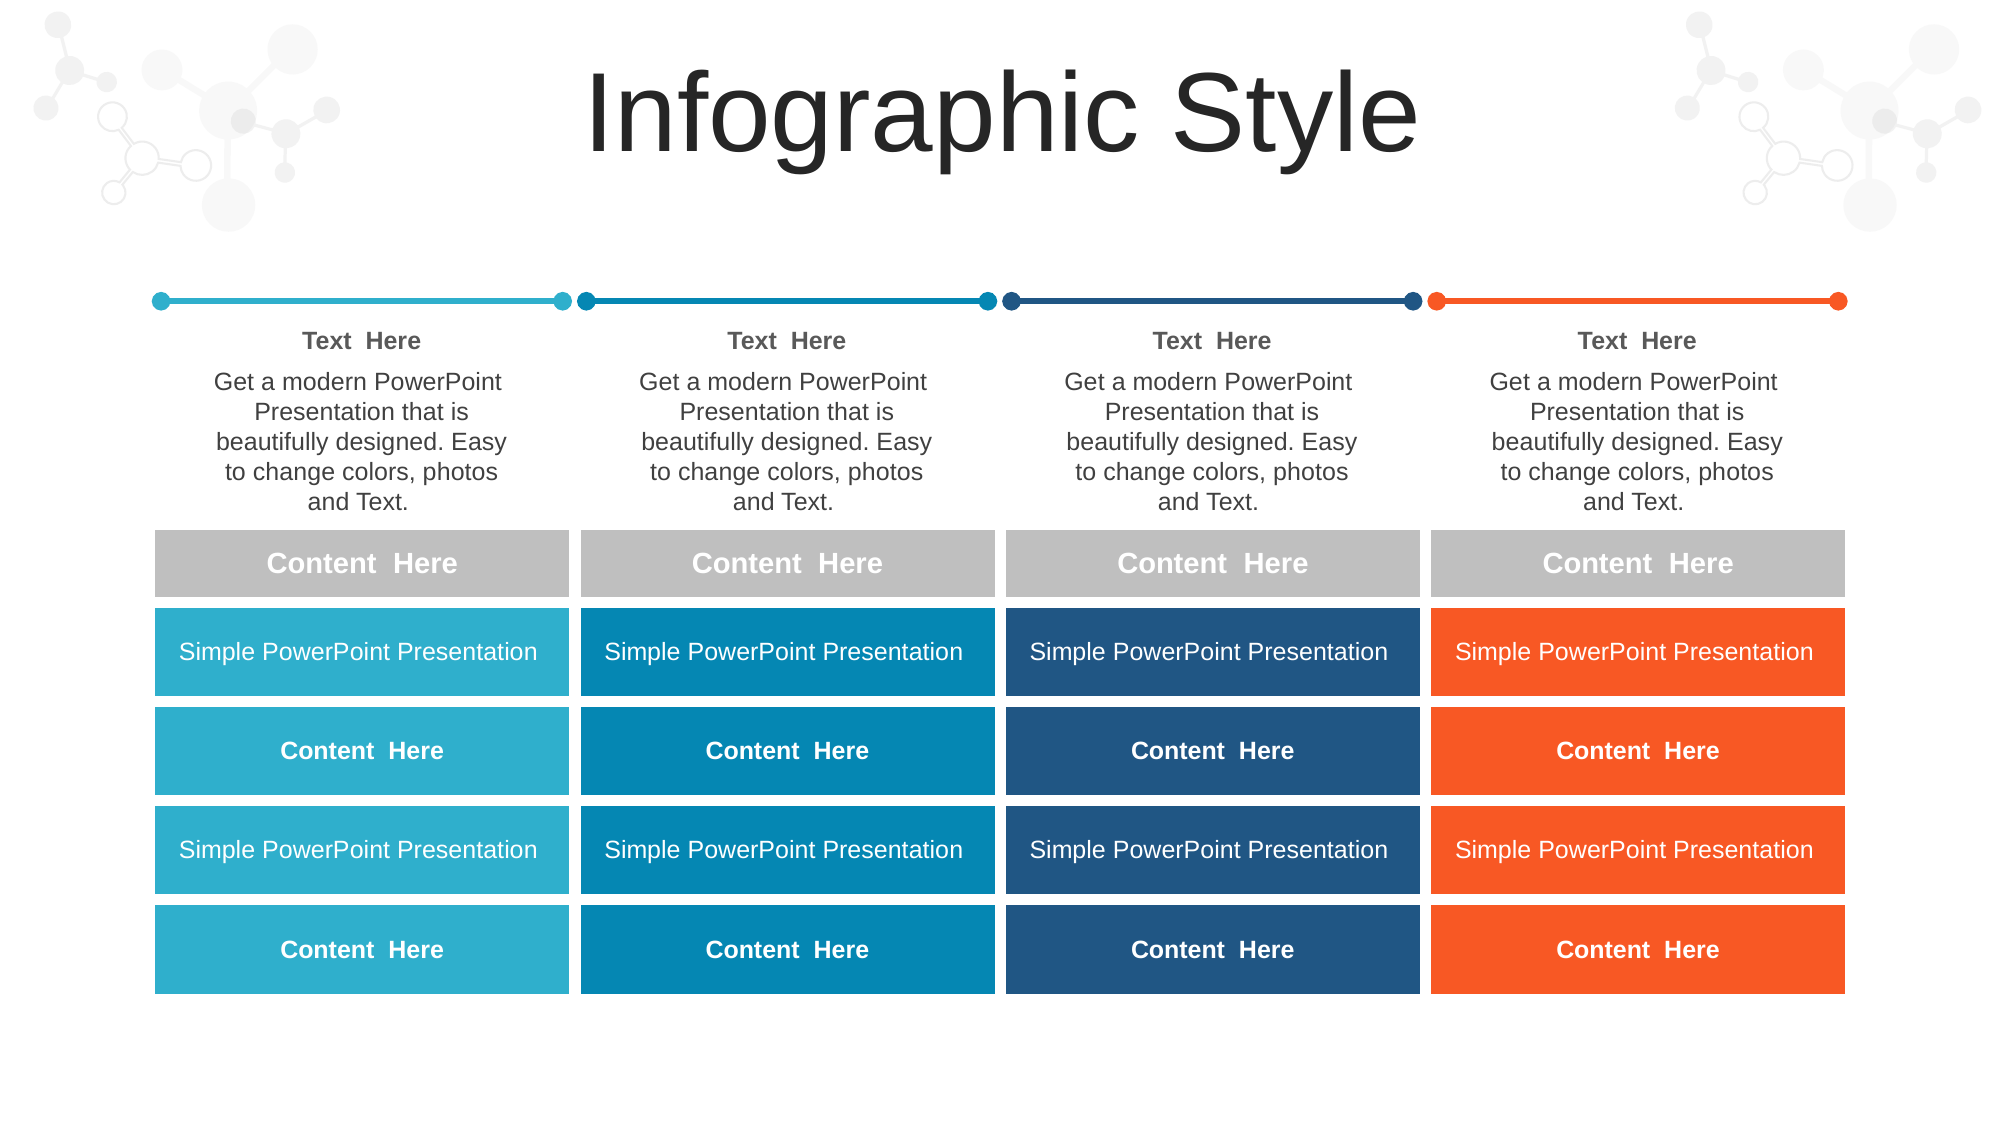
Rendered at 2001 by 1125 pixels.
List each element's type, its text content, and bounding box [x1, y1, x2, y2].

table_cell Content Here [155, 905, 569, 994]
table_cell Content Here [1431, 905, 1845, 994]
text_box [619, 316, 955, 525]
table_cell Simple PowerPoint Presentation [155, 806, 569, 894]
table_header Content Here [581, 530, 995, 597]
table_cell Simple PowerPoint Presentation [581, 608, 995, 696]
table_cell Simple PowerPoint Presentation [1431, 608, 1845, 696]
table_cell Content Here [1006, 707, 1420, 795]
table_header Content Here [155, 530, 569, 597]
table_cell Content Here [581, 905, 995, 994]
list Infographic Style [53, 55, 1952, 175]
table_cell Simple PowerPoint Presentation [1431, 806, 1845, 894]
table_cell Simple PowerPoint Presentation [155, 608, 569, 696]
table_cell Simple PowerPoint Presentation [581, 806, 995, 894]
table_cell Simple PowerPoint Presentation [1006, 806, 1420, 894]
table_cell Content Here [1431, 707, 1845, 795]
table_cell Content Here [1006, 905, 1420, 994]
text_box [1469, 316, 1806, 525]
table_header Content Here [1006, 530, 1420, 597]
table_header Content Here [1431, 530, 1845, 597]
table_cell Simple PowerPoint Presentation [1006, 608, 1420, 696]
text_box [1044, 316, 1381, 525]
table_cell Content Here [581, 707, 995, 795]
table_cell Content Here [155, 707, 569, 795]
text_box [193, 316, 530, 525]
